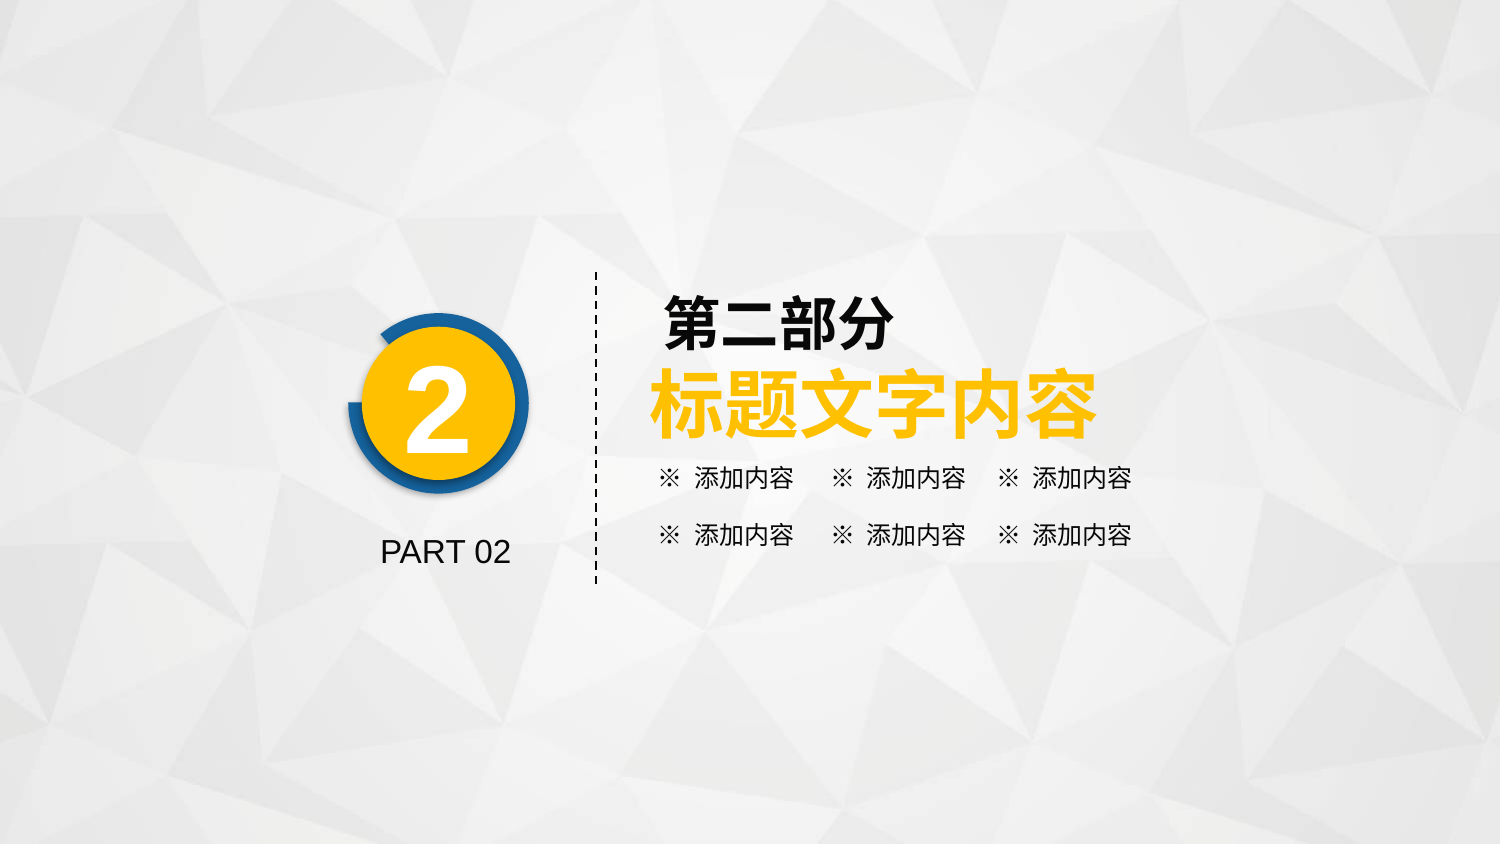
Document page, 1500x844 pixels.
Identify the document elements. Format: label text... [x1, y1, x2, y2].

picture [0, 0, 1500, 844]
text_box ※ 添加内容 [820, 514, 982, 555]
text_box ※ 添加内容 [820, 457, 982, 498]
text_box PART 02 [380, 529, 529, 570]
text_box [347, 312, 529, 494]
text_box ※ 添加内容 [986, 514, 1148, 555]
text_box ※ 添加内容 [647, 457, 817, 498]
text_box ※ 添加内容 [647, 514, 810, 555]
text_box 第二部分 标题文字内容 [634, 280, 1114, 455]
text_box ※ 添加内容 [986, 457, 1155, 498]
